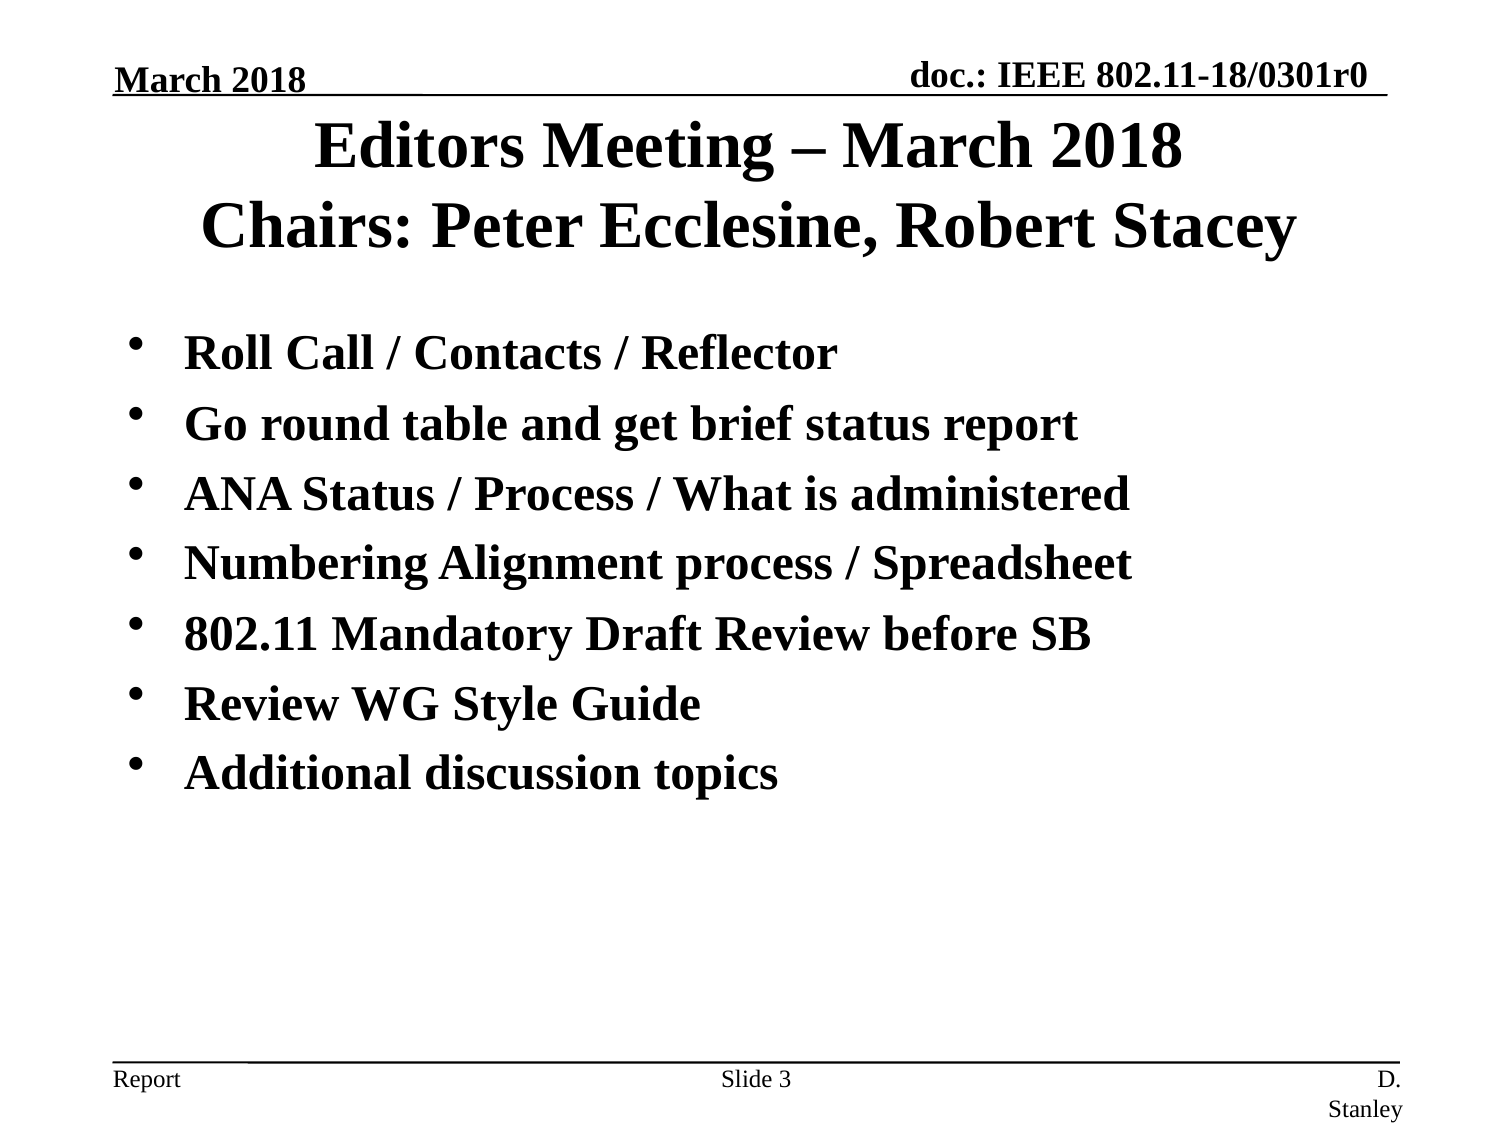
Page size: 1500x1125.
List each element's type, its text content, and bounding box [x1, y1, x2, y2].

title Editors Meeting – March 2018 Chairs: Peter Ecclesine, Robert Stacey [112, 125, 1388, 238]
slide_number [114, 54, 335, 100]
footer D. Stanley, HP Enterprise [1325, 1062, 1402, 1093]
list Roll Call / Contacts / Reflector Go round table and get brief status report ANA Status / Process / What is administered Numbering Alignment process / Spreadsheet 802.11 Mandatory Draft Review before SB Review WG Style Guide Additional discussion topics [112, 312, 1475, 1038]
slide_number Slide 3 [721, 1062, 792, 1093]
